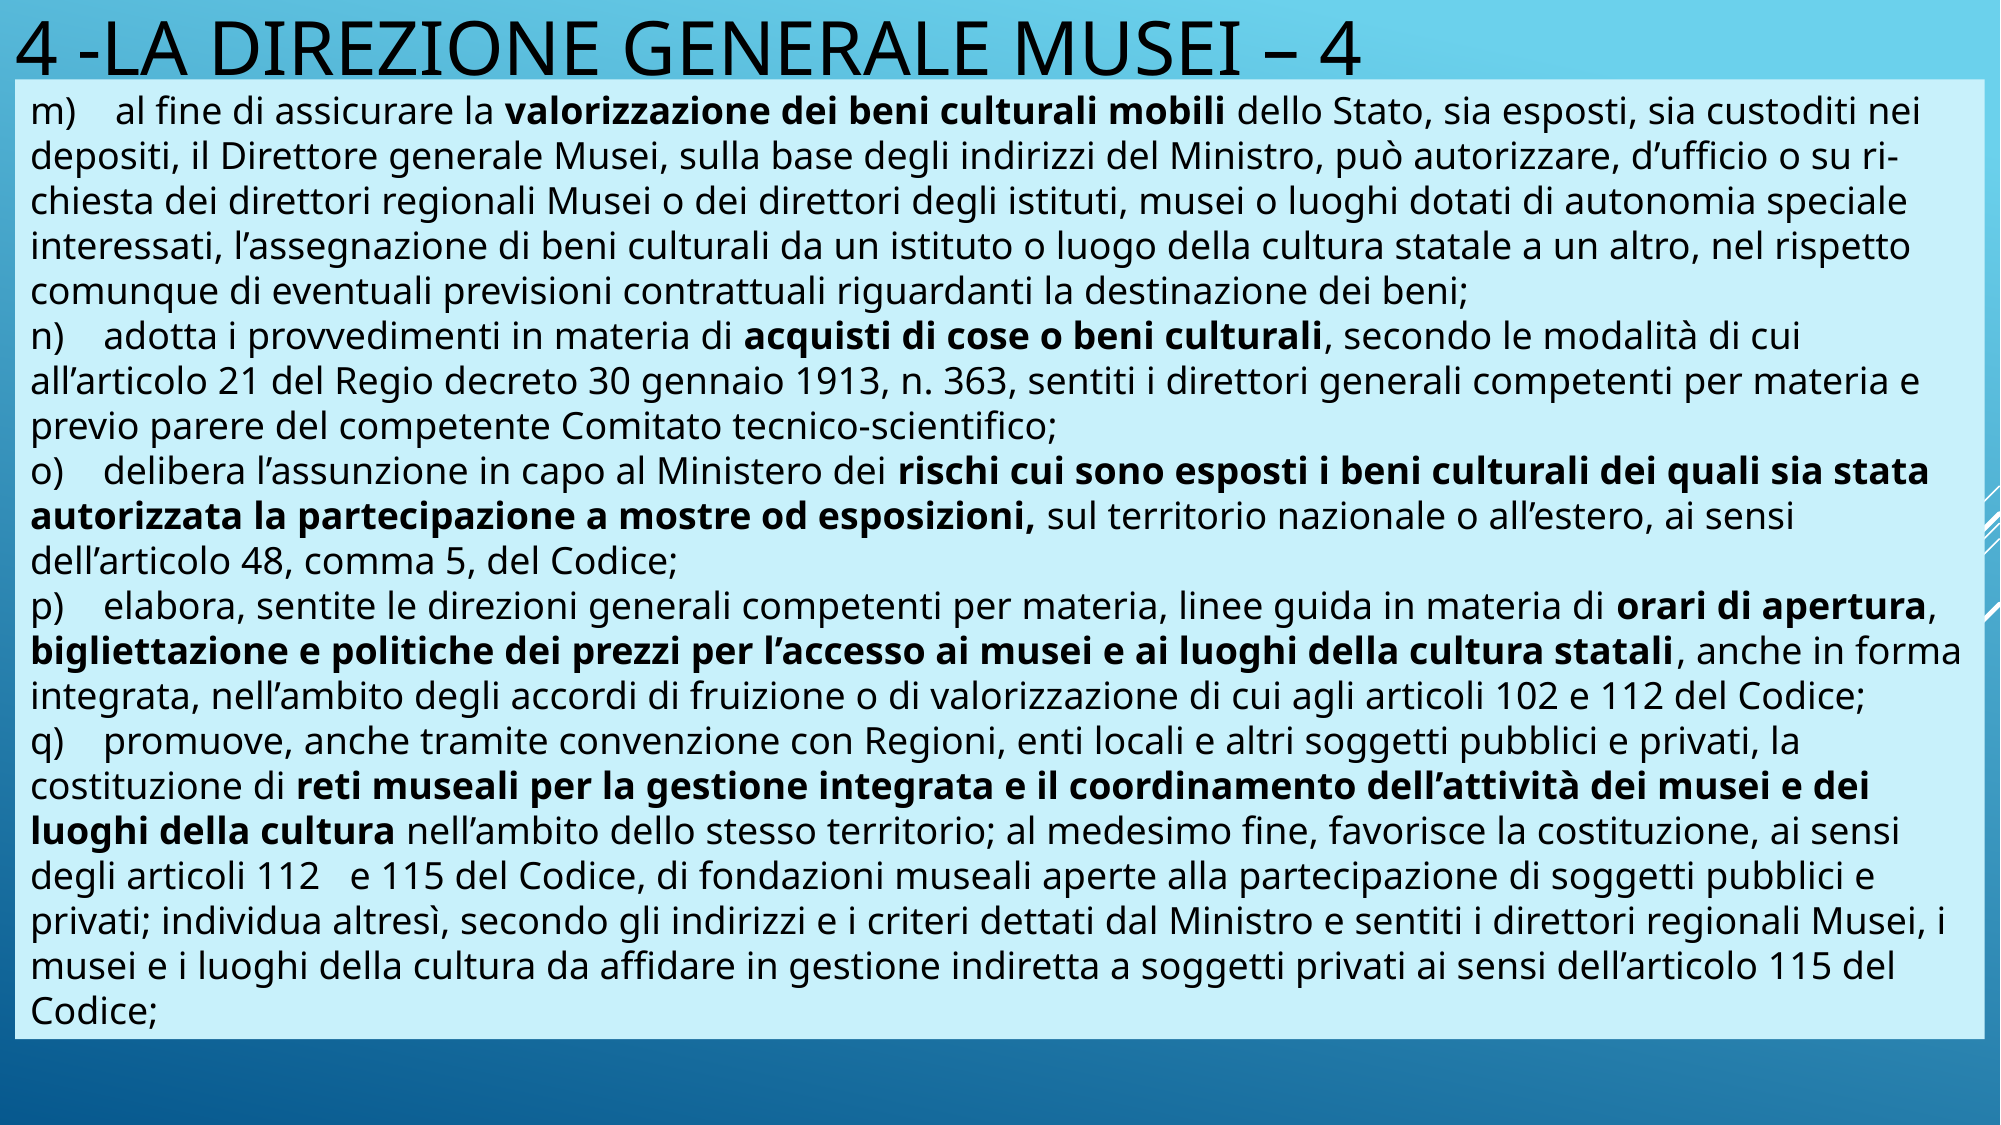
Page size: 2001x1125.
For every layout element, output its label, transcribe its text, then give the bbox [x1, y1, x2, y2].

text_box m) al fine di assicurare la valorizzazione dei beni culturali mobili dello Stato, sia esposti, sia custoditi nei depositi, il Direttore generale Musei, sulla base degli indirizzi del Ministro, può autorizzare, d’ufficio o su ri- chiesta dei direttori regionali Musei o dei direttori degli istituti, musei o luoghi dotati di autonomia speciale interessati, l’assegnazione di beni culturali da un istituto o luogo della cultura statale a un altro, nel rispetto comunque di eventuali previsioni contrattuali riguardanti la destinazione dei beni; n) adotta i provvedimenti in materia di acquisti di cose o beni culturali, secondo le modalità di cui all’articolo 21 del Regio decreto 30 gennaio 1913, n. 363, sentiti i direttori generali competenti per materia e previo parere del competente Comitato tecnico-scientifico; o) delibera l’assunzione in capo al Ministero dei rischi cui sono esposti i beni culturali dei quali sia stata autorizzata la partecipazione a mostre od esposizioni, sul territorio nazionale o all’estero, ai sensi dell’articolo 48, comma 5, del Codice; p) elabora, sentite le direzioni generali competenti per materia, linee guida in materia di orari di apertura, bigliettazione e politiche dei prezzi per l’accesso ai musei e ai luoghi della cultura statali, anche in forma integrata, nell’ambito degli accordi di fruizione o di valorizzazione di cui agli articoli 102 e 112 del Codice; q) promuove, anche tramite convenzione con Regioni, enti locali e altri soggetti pubblici e privati, la costituzione di reti museali per la gestione integrata e il coordinamento dell’attività dei musei e dei luoghi della cultura nell’ambito dello stesso territorio; al medesimo fine, favorisce la costituzione, ai sensi degli articoli 112 e 115 del Codice, di fondazioni museali aperte alla partecipazione di soggetti pubblici e privati; individua altresì, secondo gli indirizzi e i criteri dettati dal Ministro e sentiti i direttori regionali Musei, i musei e i luoghi della cultura da affidare in gestione indiretta a soggetti privati ai sensi dell’articolo 115 del Codice; [15, 79, 1985, 1040]
title 4 -LA DIREZIONE GENERALE musei – 4 [0, 0, 2000, 110]
